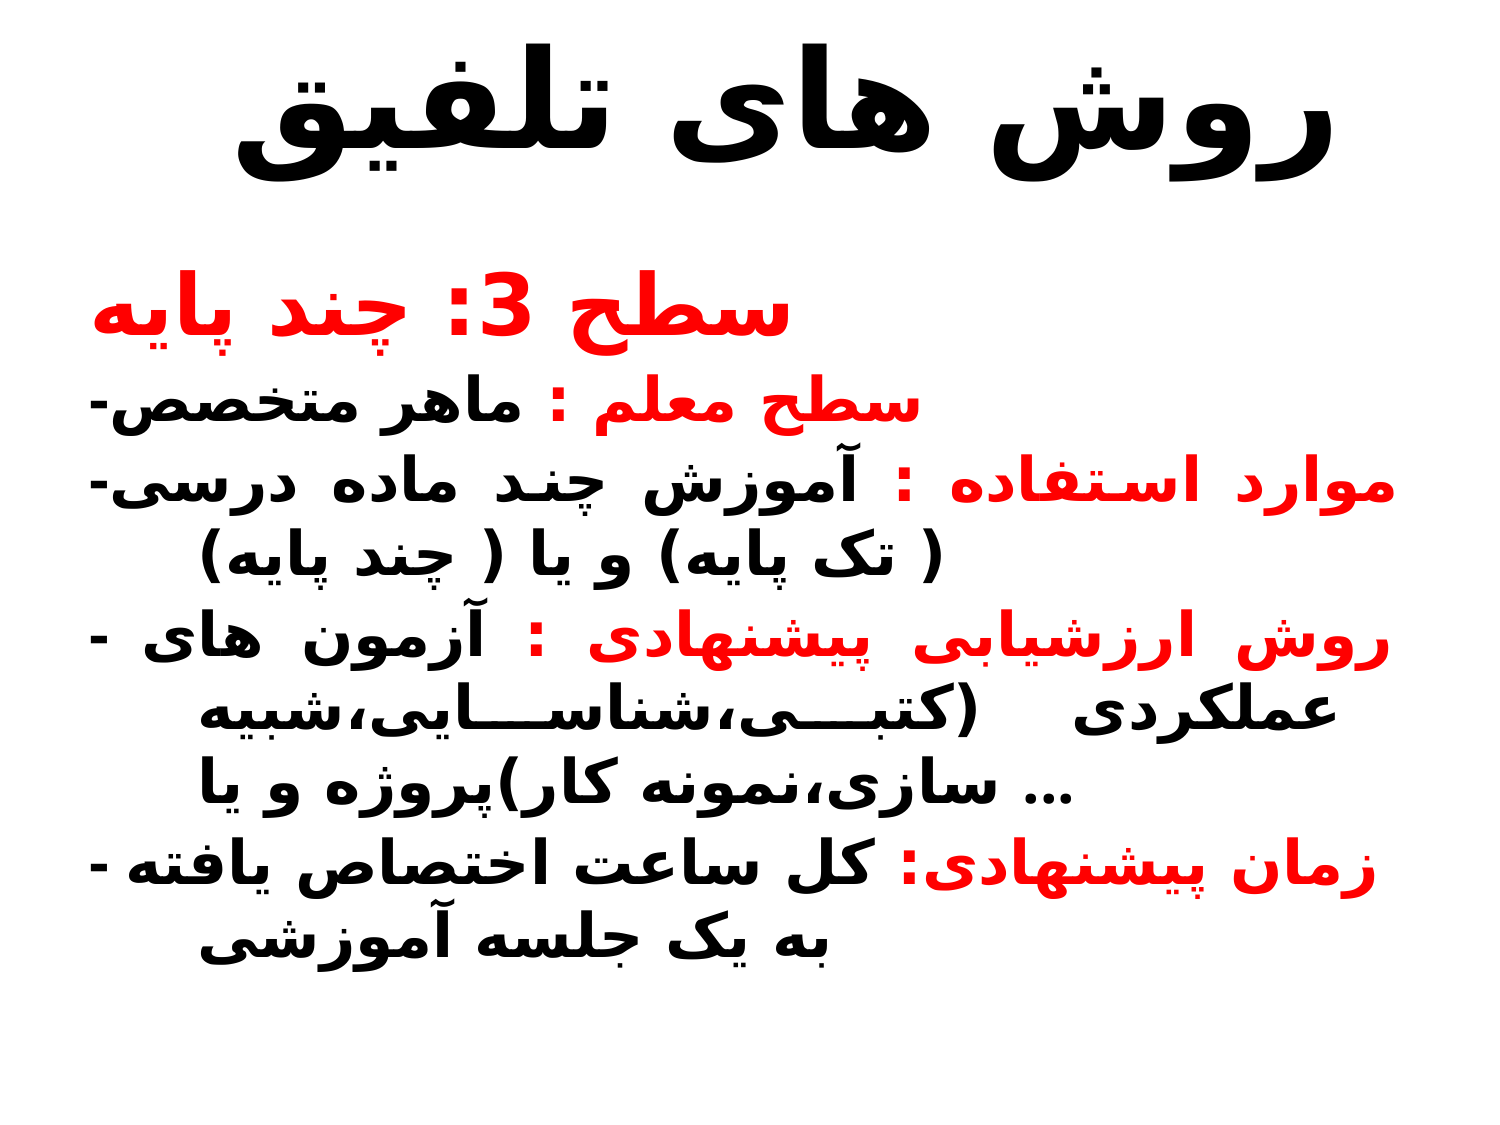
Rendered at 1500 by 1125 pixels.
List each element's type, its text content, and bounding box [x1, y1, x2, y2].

text_box روش های تلفیق [49, 24, 1475, 163]
list سطح 3: چند پایه -سطح معلم : ماهر متخصص -موارد استفاده : آموزش چند ماده درسی ( تک پایه) و یا ( چند پایه) - روش ارزشیابی پیشنهادی : آزمون های عملکردی (کتبی،شناسایی،شبیه سازی،نمونه کار)پروژه و یا ... - زمان پیشنهادی: کل ساعت اختصاص یافته به یک جلسه آموزشی [75, 243, 1425, 986]
